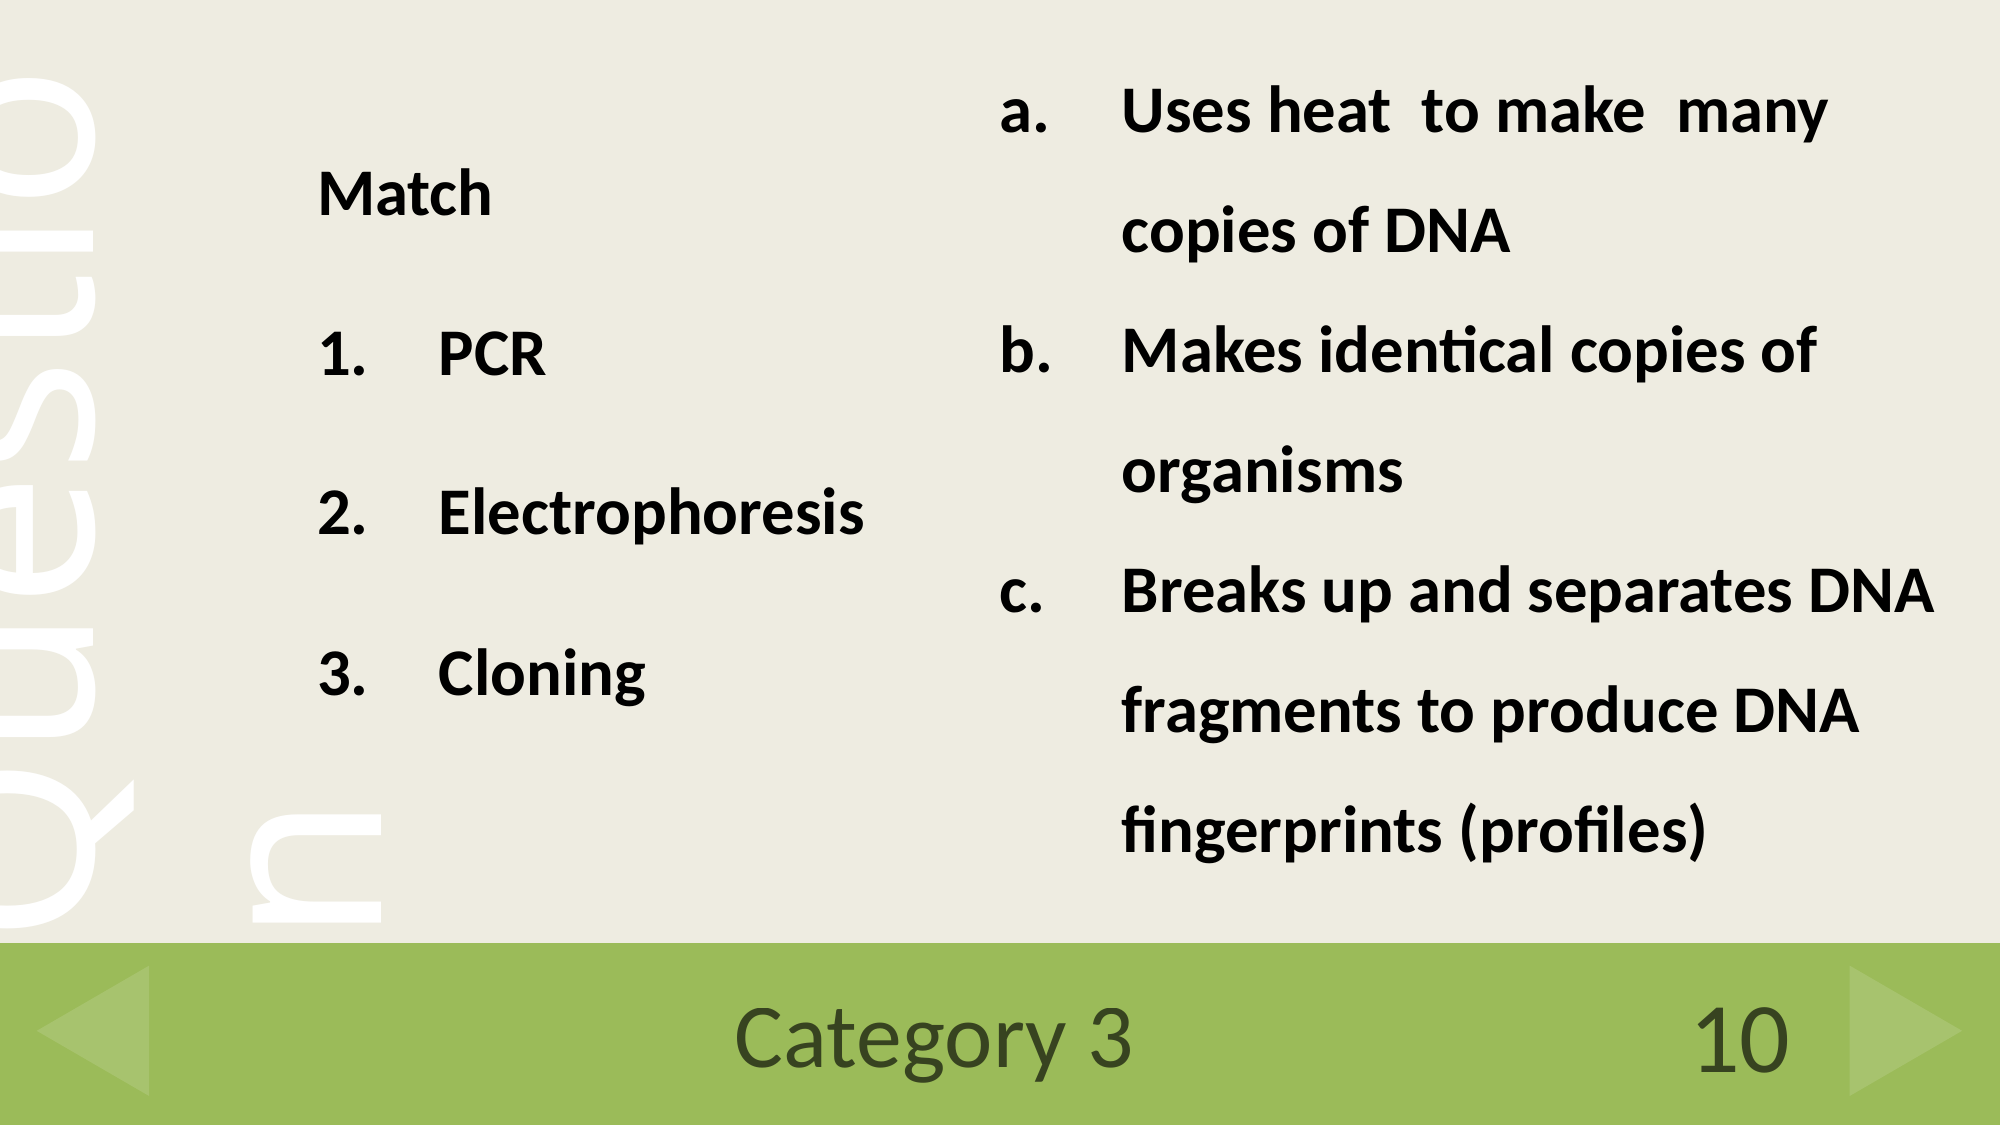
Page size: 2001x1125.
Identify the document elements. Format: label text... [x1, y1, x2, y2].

list Match PCR Electrophoresis Cloning [302, 130, 935, 847]
text_box Uses heat to make many copies of DNA Makes identical copies of organisms Breaks up and separates DNA fragments to produce DNA fingerprints (profiles) [985, 18, 1955, 994]
title Category 3 [34, 937, 1835, 1125]
